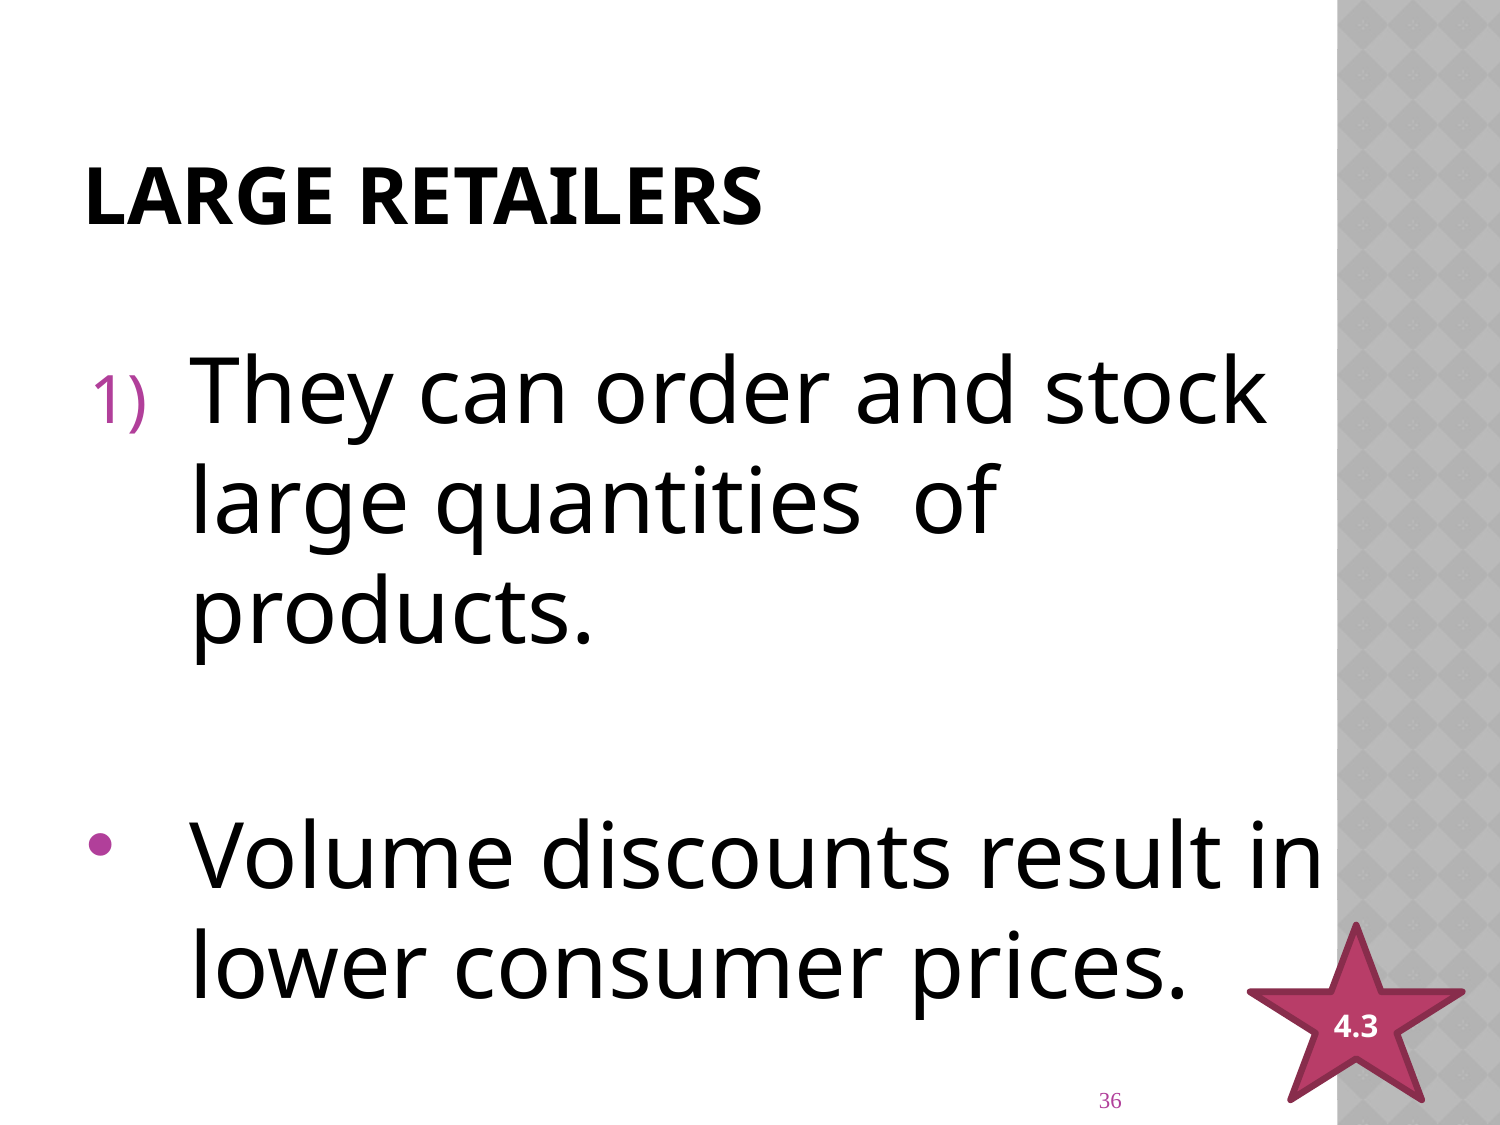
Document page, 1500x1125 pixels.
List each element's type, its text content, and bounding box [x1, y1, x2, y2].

title Large Retailers [75, 52, 1263, 240]
text_box 4.3 [1246, 921, 1466, 1104]
list They can order and stock large quantities of products. Volume discounts result in lower consumer prices. [75, 324, 1425, 1005]
slide_number 36 [1025, 1075, 1122, 1113]
